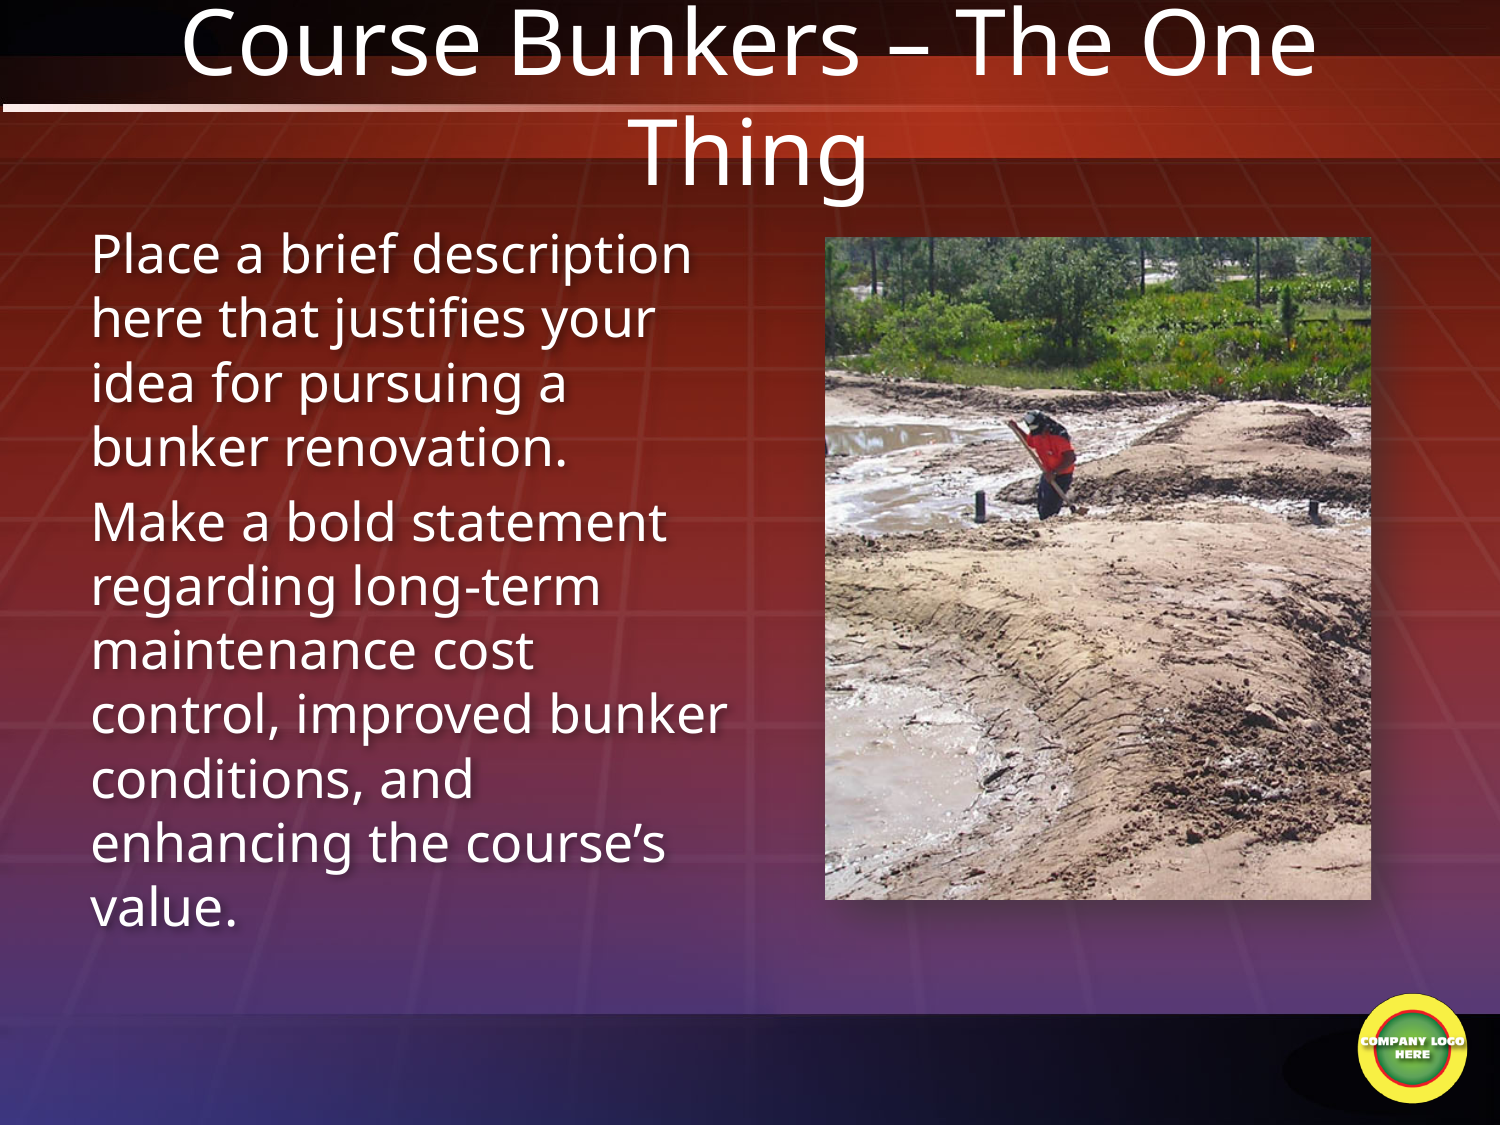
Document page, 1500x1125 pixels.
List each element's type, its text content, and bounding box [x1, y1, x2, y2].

list Place a brief description here that justifies your idea for pursuing a bunker renovation. Make a bold statement regarding long-term maintenance cost control, improved bunker conditions, and enhancing the course’s value. [75, 212, 750, 955]
title Course Bunkers – The One Thing [75, 0, 1425, 188]
picture [0, 0, 1500, 1125]
